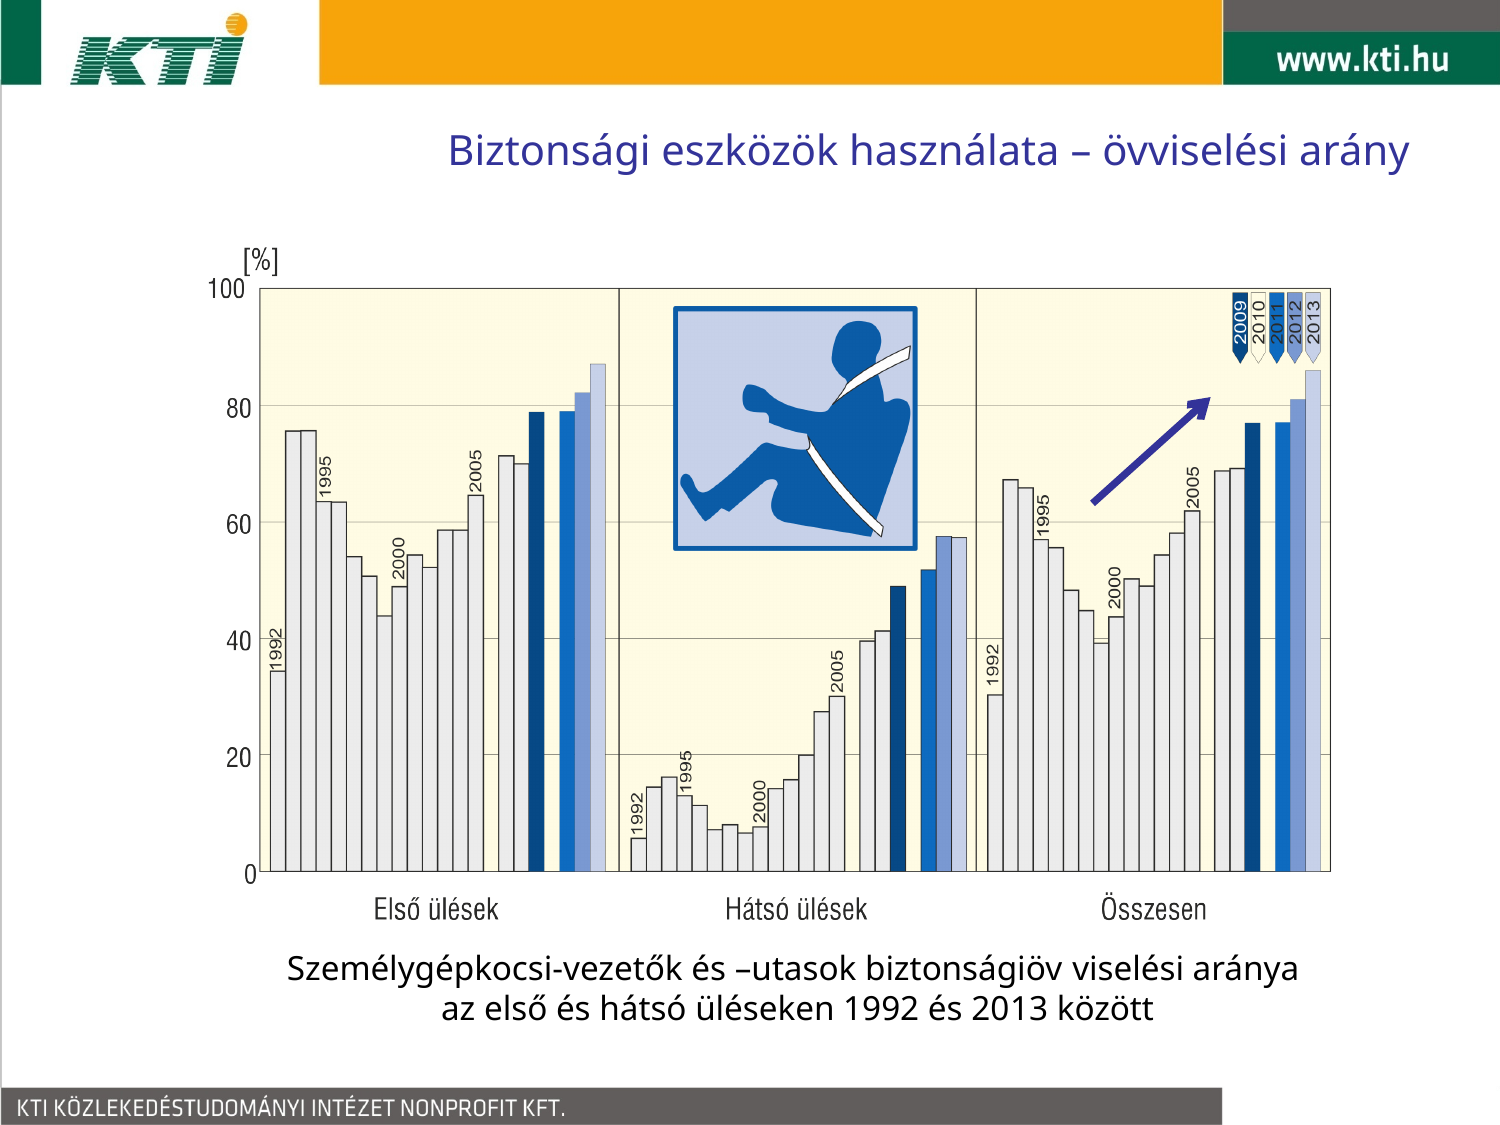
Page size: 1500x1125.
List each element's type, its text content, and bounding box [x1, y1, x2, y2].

title Biztonsági eszközök használata – övviselési arány [74, 89, 1426, 209]
text_box Személygépkocsi-vezetők és –utasok biztonságiöv viselési aránya az első és hátsó üléseken 1992 és 2013 között [272, 949, 1315, 1035]
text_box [1092, 396, 1211, 504]
picture [0, 0, 1500, 1125]
